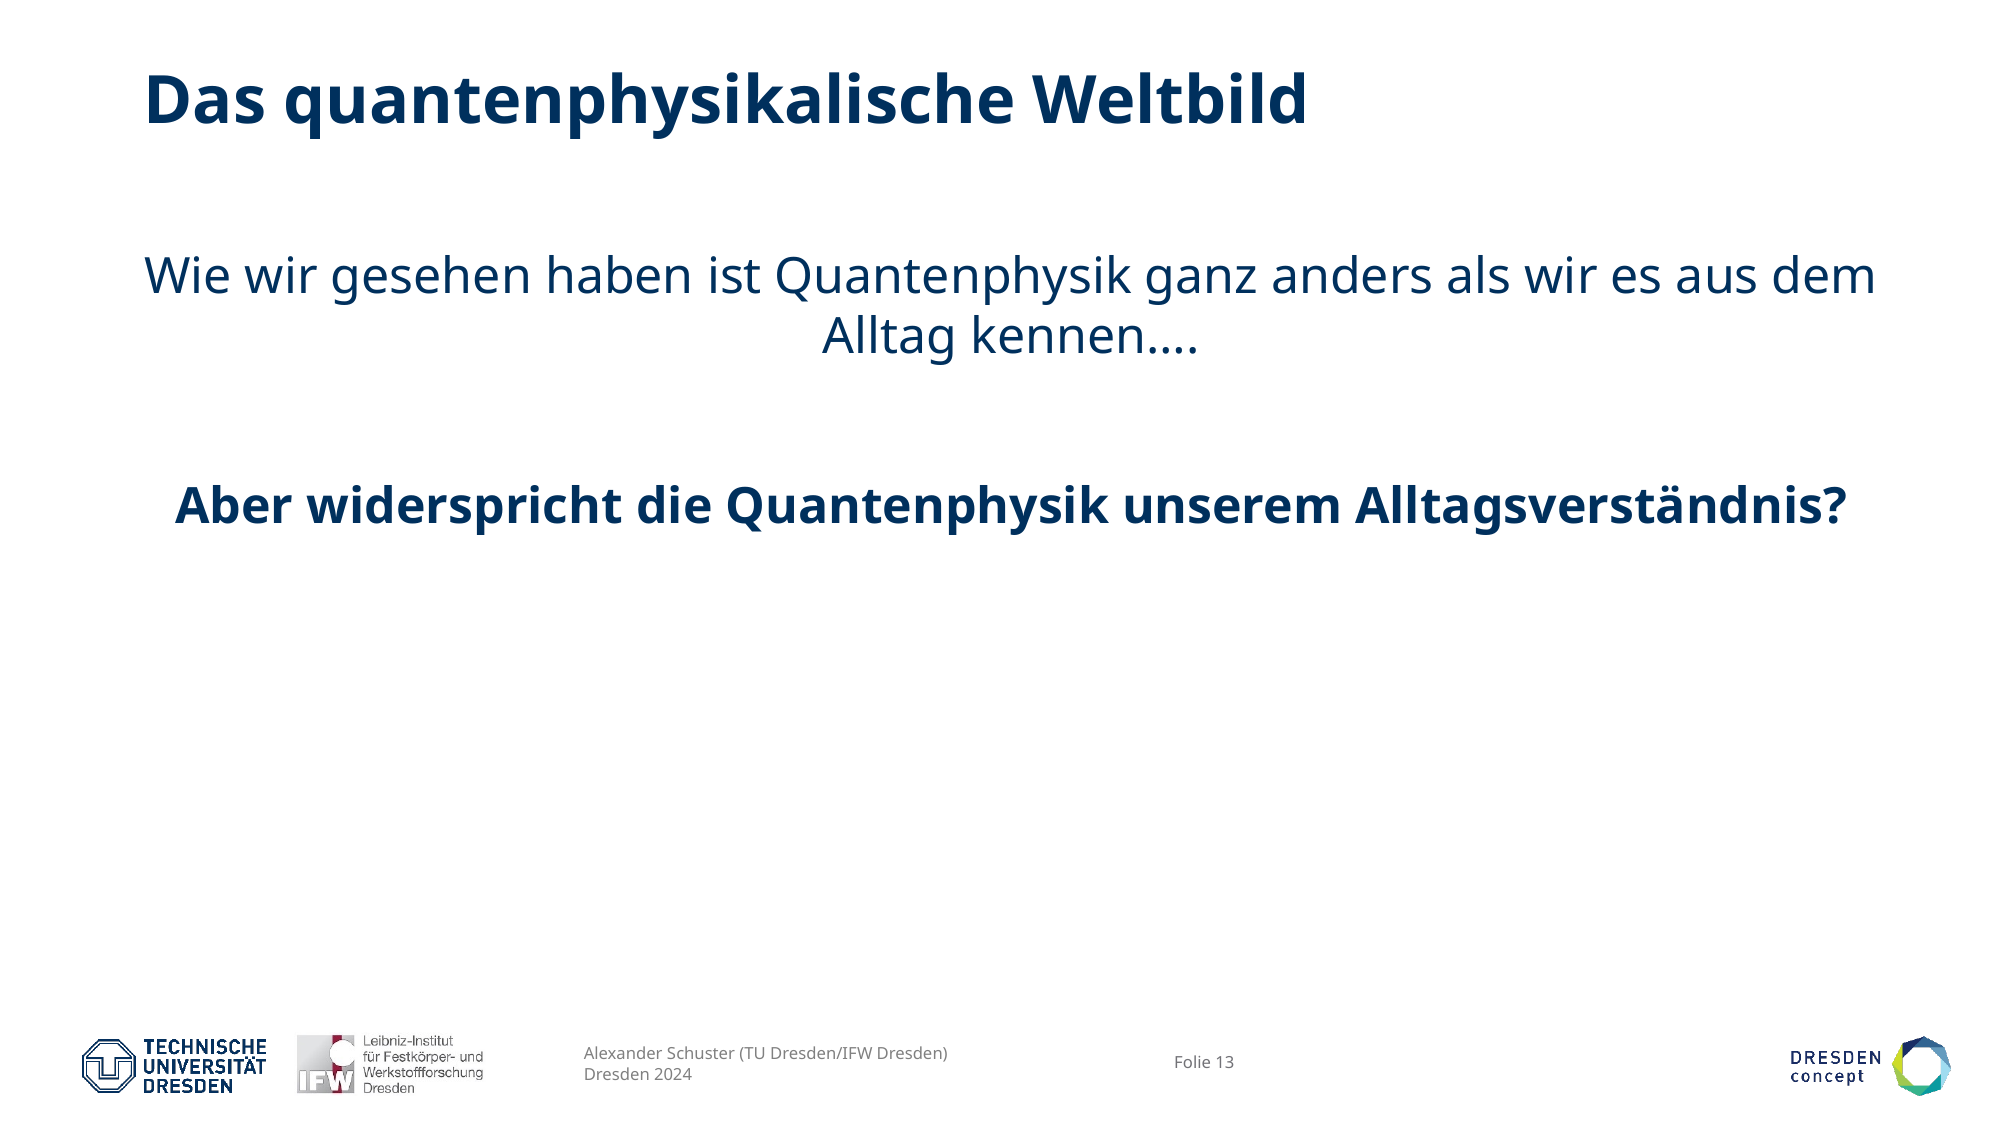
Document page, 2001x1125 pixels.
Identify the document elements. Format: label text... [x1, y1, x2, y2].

title Das quantenphysikalische Weltbild [143, 56, 1880, 169]
picture [294, 1032, 486, 1096]
picture [82, 1039, 266, 1093]
list Wie wir gesehen haben ist Quantenphysik ganz anders als wir es aus dem Alltag kennen…. Aber widerspricht die Quantenphysik unserem Alltagsverständnis? [143, 243, 1880, 957]
picture [1791, 1036, 1951, 1096]
